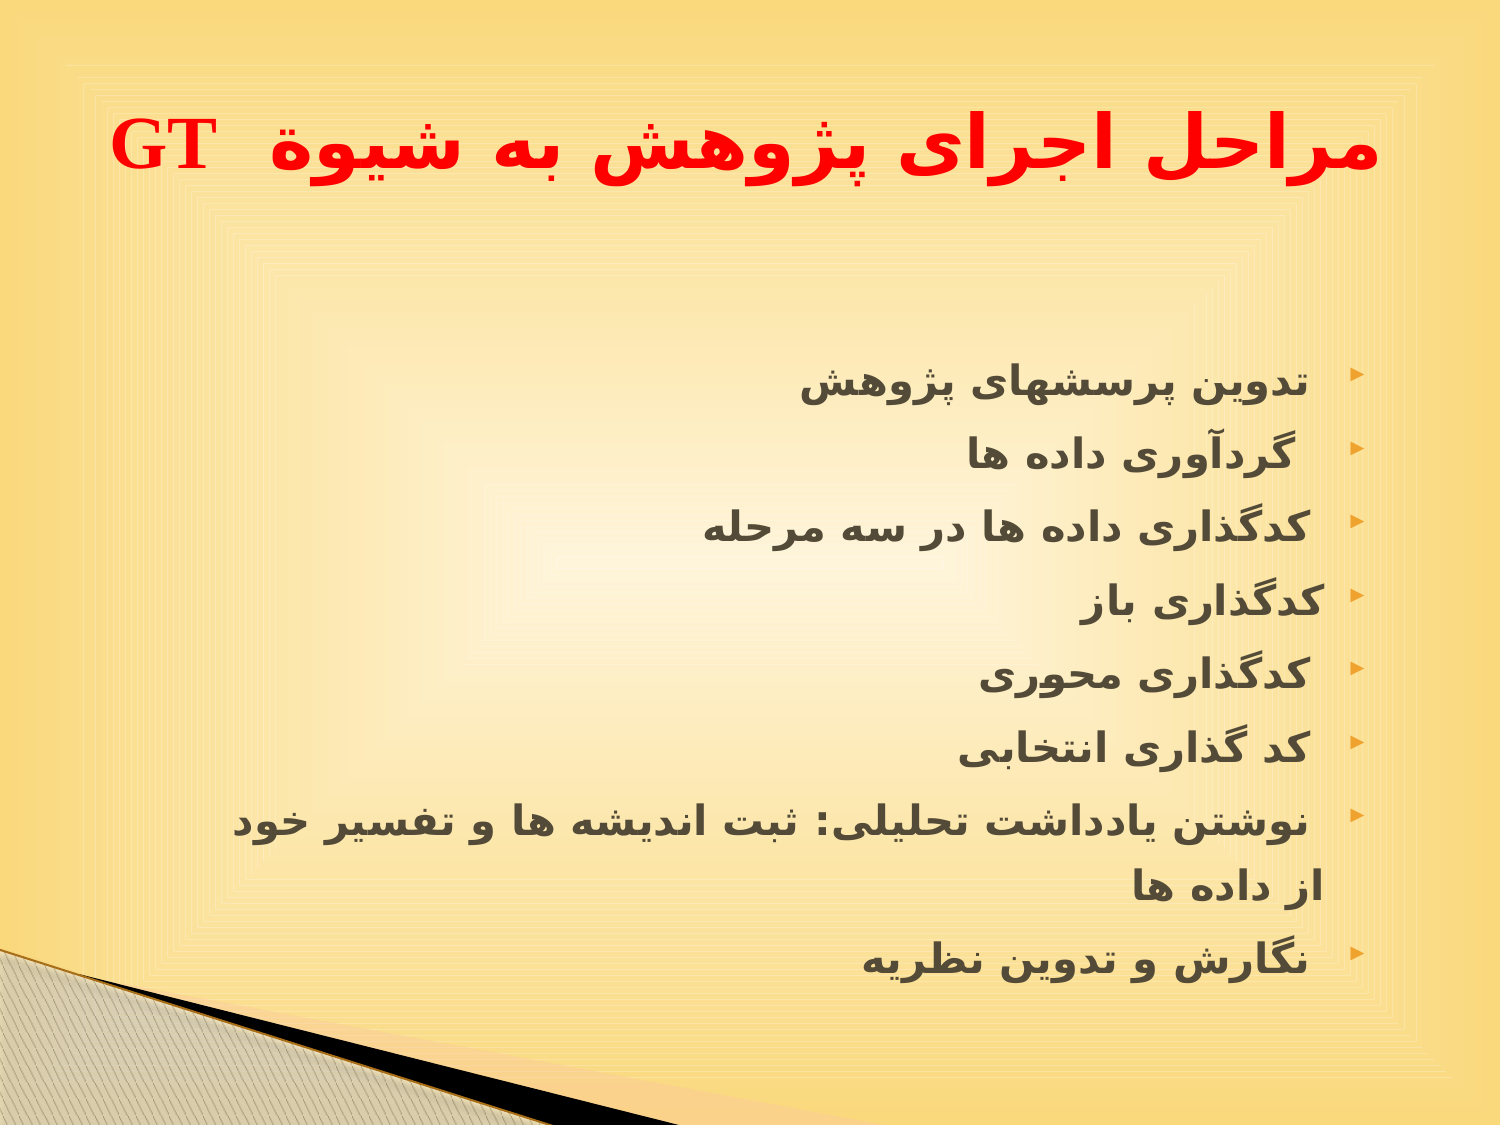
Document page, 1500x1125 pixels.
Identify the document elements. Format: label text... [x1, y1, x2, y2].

list تدوین پرسشهای پژوهش گردآوری داده ها کدگذاری داده ها در سه مرحله کدگذاری باز کدگذاری محوری کد گذاری انتخابی نوشتن یادداشت تحلیلی: ثبت اندیشه ها و تفسیر خود از داده ها نگارش و تدوین نظریه [193, 331, 1400, 1006]
title مراحل اجرای پژوهش به شیوة GT [75, 37, 1425, 241]
